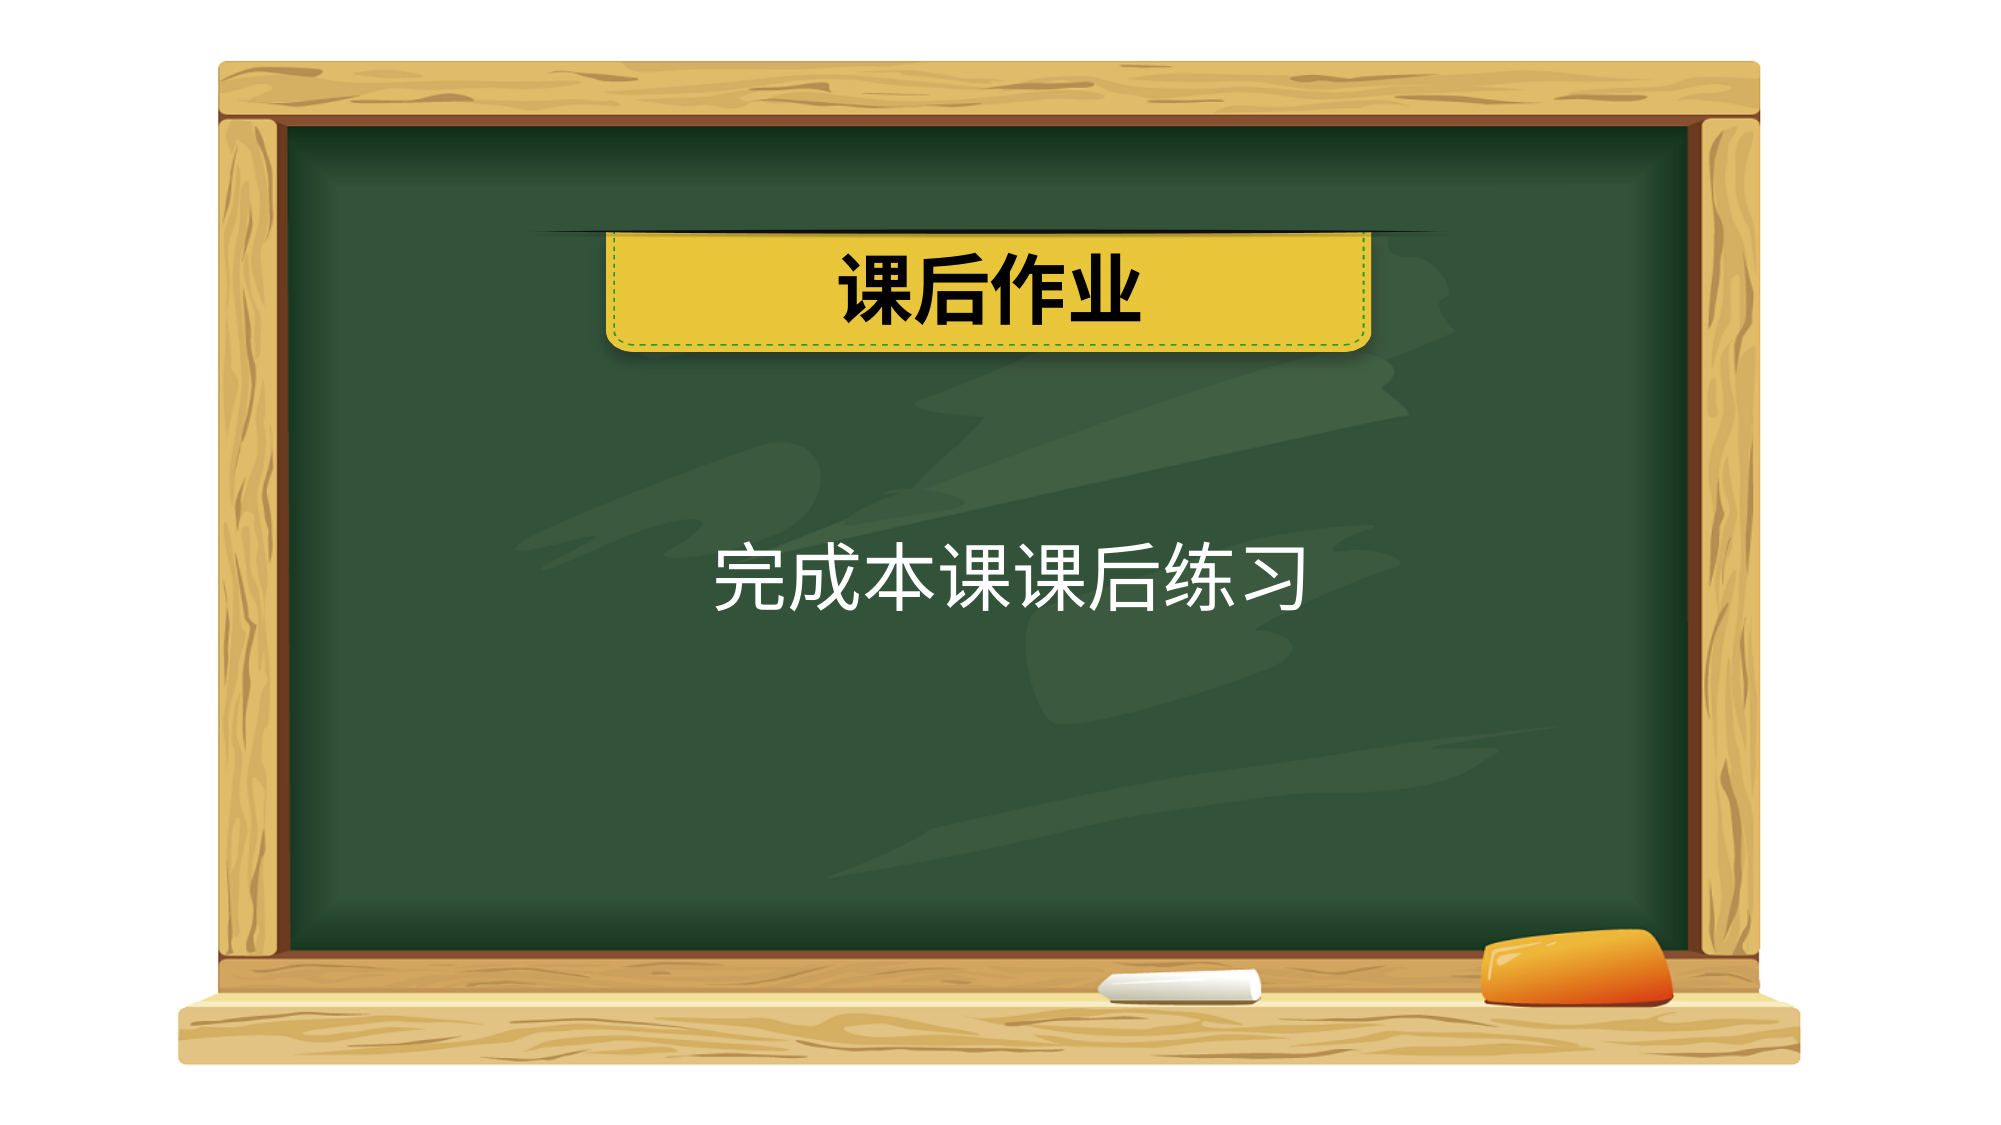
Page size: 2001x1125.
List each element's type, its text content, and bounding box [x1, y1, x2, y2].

text_box 完成本课课后练习 [528, 523, 1497, 628]
picture [103, 52, 1876, 1092]
